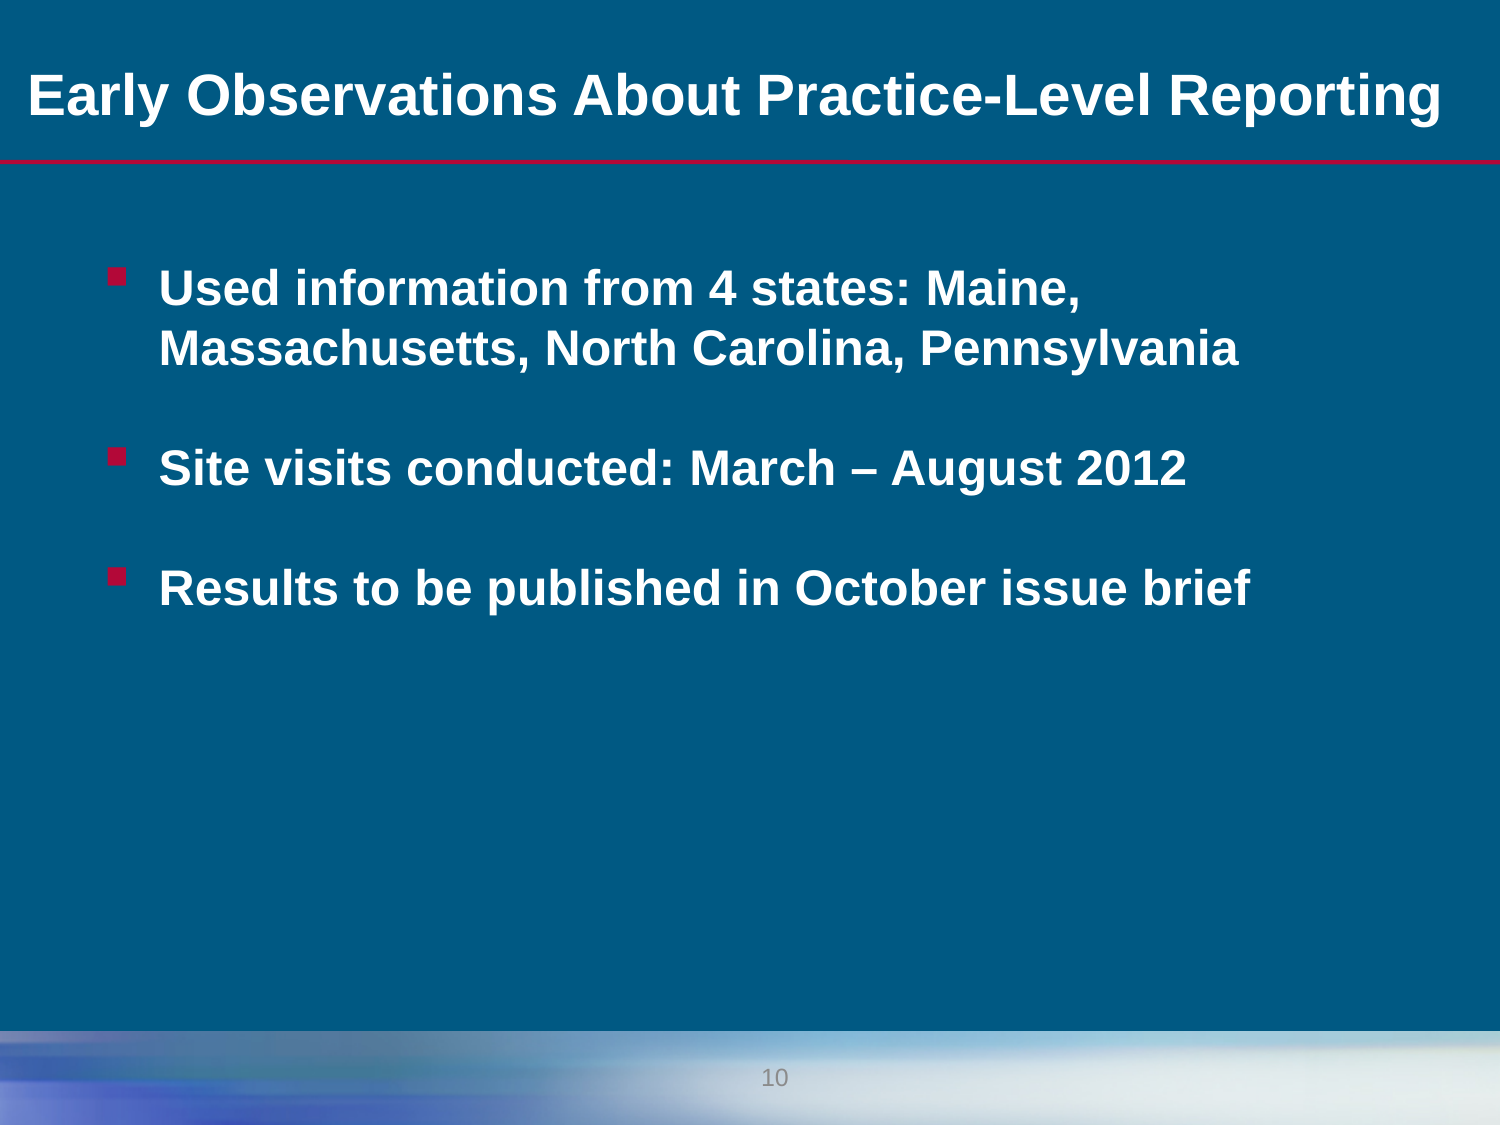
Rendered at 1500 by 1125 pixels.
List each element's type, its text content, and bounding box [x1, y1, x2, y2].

picture [0, 1032, 1500, 1125]
list Used information from 4 states: Maine, Massachusetts, North Carolina, Pennsylvania Site visits conducted: March – August 2012 Results to be published in October issue brief [87, 187, 1438, 726]
slide_number 10 [600, 1046, 950, 1107]
title Early Observations About Practice-Level Reporting [12, 37, 1500, 148]
